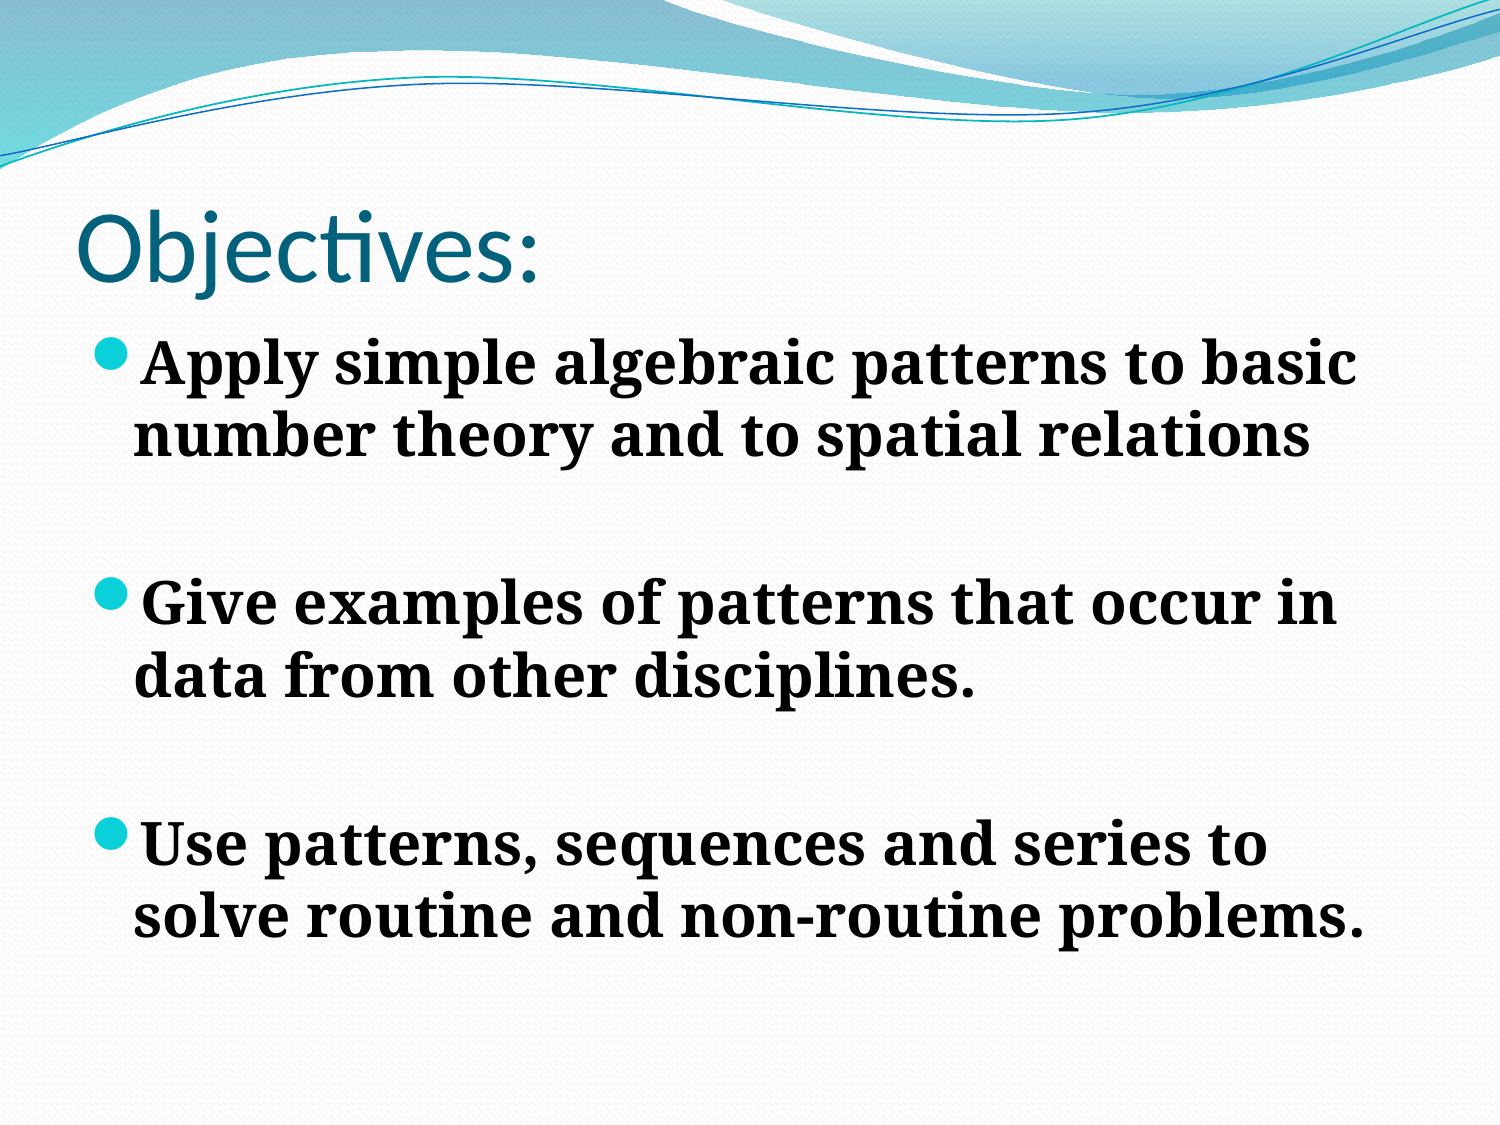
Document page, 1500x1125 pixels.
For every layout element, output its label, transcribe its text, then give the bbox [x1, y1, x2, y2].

title Objectives: [75, 115, 1425, 303]
list Apply simple algebraic patterns to basic number theory and to spatial relations Give examples of patterns that occur in data from other disciplines. Use patterns, sequences and series to solve routine and non-routine problems. [75, 317, 1425, 1038]
